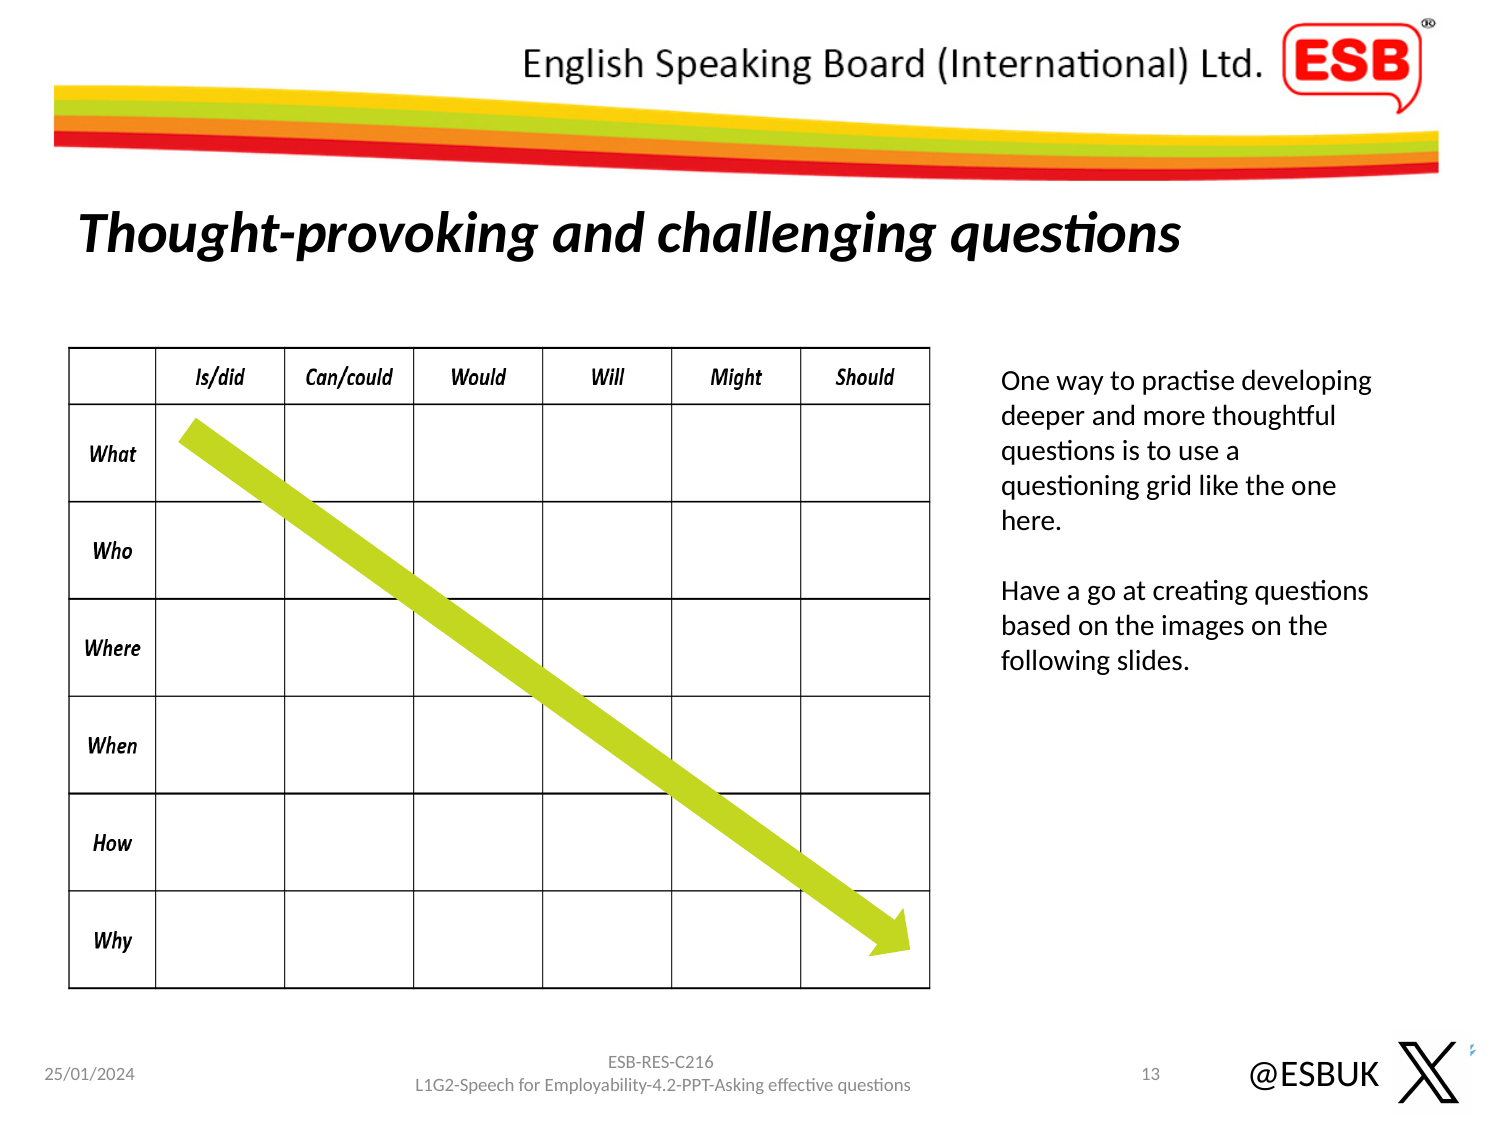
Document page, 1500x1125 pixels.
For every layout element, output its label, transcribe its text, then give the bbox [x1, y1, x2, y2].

slide_number 13 [930, 1042, 1176, 1103]
footer ESB-RES-C216 L1G2-Speech for Employability-4.2-PPT-Asking effective questions [395, 1042, 930, 1103]
picture [68, 346, 931, 990]
text_box One way to practise developing deeper and more thoughtful questions is to use a questioning grid like the one here. Have a go at creating questions based on the images on the following slides. [986, 354, 1400, 684]
picture [0, 0, 1500, 189]
picture [1390, 1029, 1476, 1116]
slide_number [29, 1042, 367, 1103]
title Thought-provoking and challenging questions [62, 174, 1357, 293]
